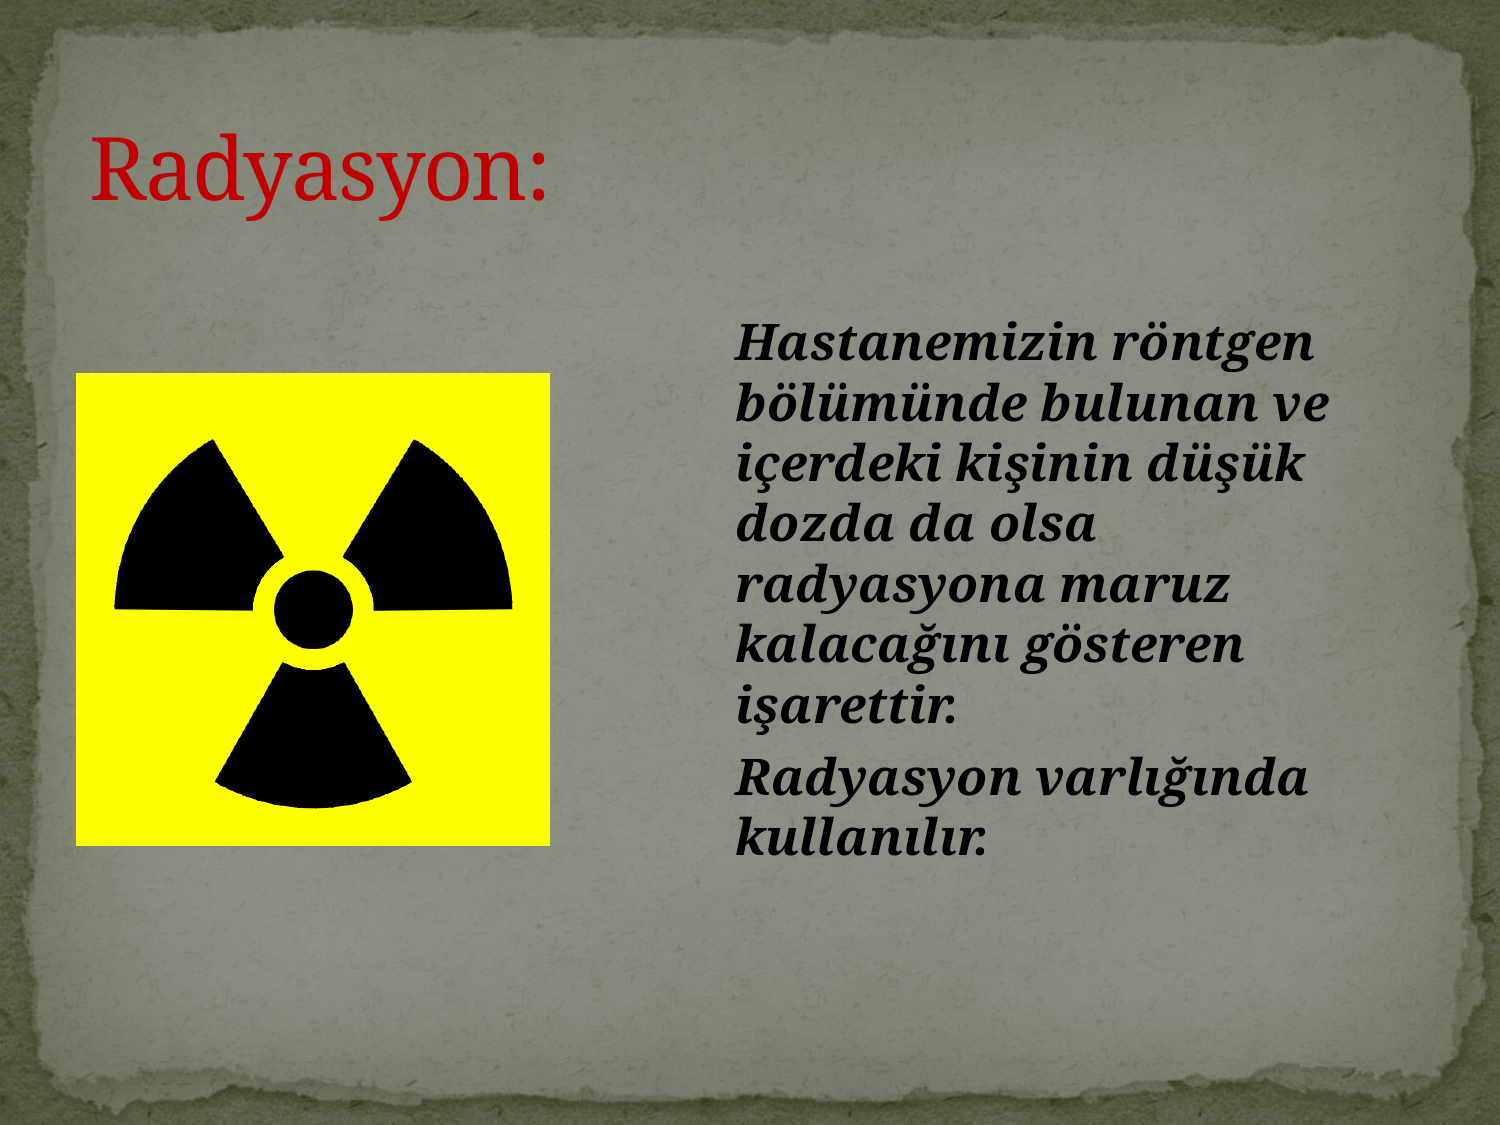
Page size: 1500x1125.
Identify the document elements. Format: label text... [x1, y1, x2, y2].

picture [76, 373, 550, 846]
title Radyasyon: [74, 24, 1425, 225]
list Hastanemizin röntgen bölümünde bulunan ve içerdeki kişinin düşük dozda da olsa radyasyona maruz kalacağını gösteren işarettir. Radyasyon varlığında kullanılır. [679, 302, 1425, 875]
